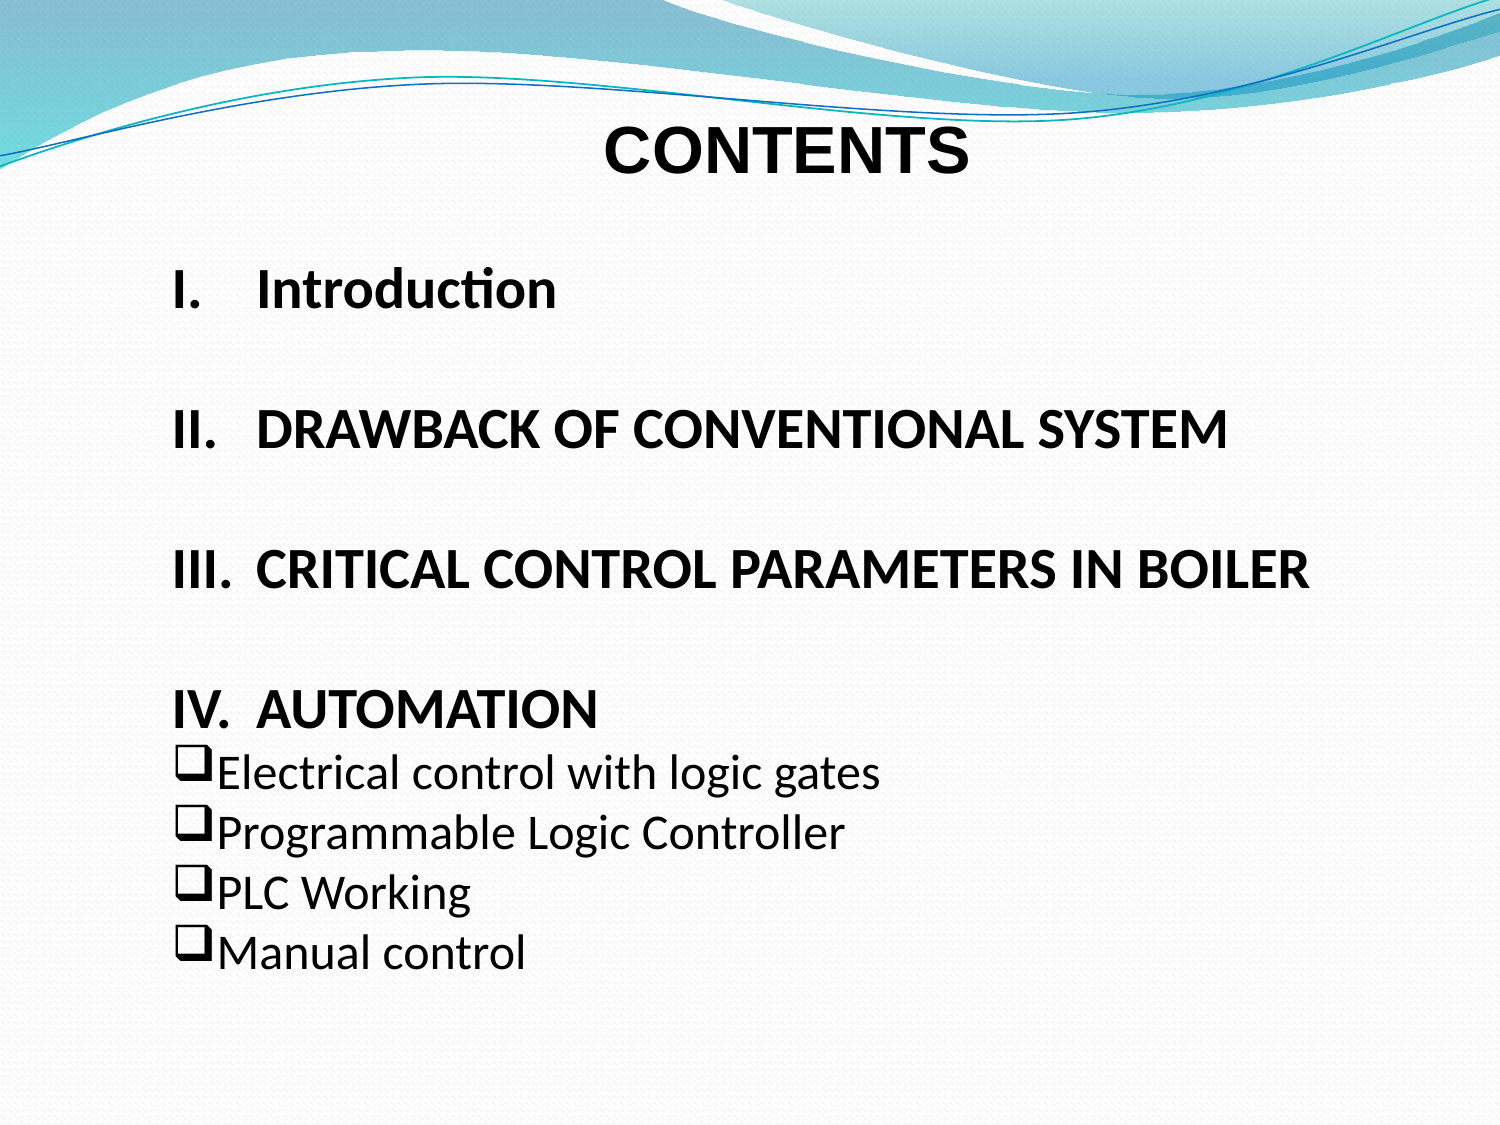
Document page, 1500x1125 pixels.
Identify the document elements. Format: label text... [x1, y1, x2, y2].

text_box Introduction DRAWBACK OF CONVENTIONAL SYSTEM CRITICAL CONTROL PARAMETERS IN BOILER AUTOMATION Electrical control with logic gates Programmable Logic Controller PLC Working Manual control [156, 242, 1326, 988]
text_box CONTENTS [589, 99, 987, 195]
